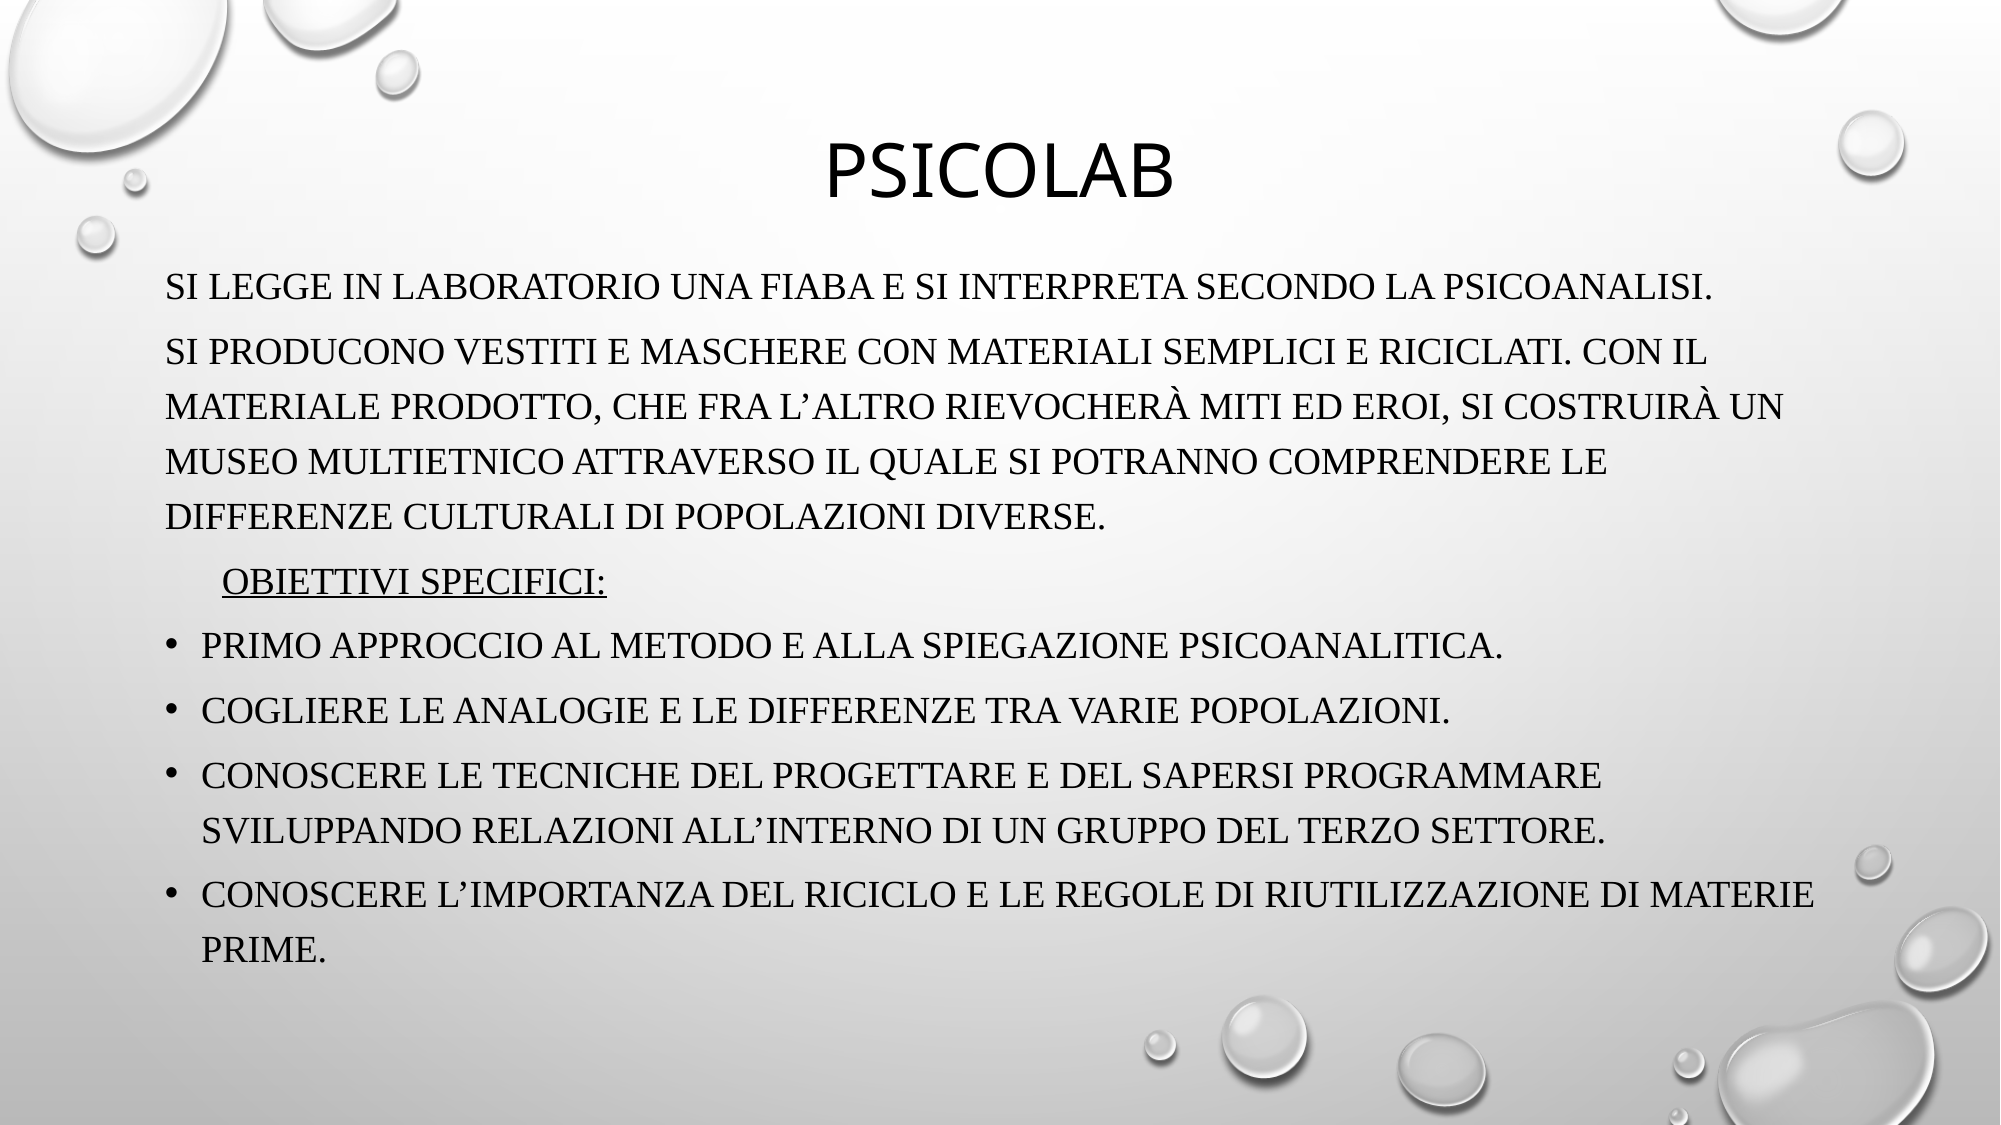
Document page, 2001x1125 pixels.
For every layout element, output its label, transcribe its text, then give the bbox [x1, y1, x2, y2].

title PSICOLAB [149, 101, 1851, 246]
picture [0, 0, 2000, 1125]
list Si legge in laboratorio una fiaba e si interpreta secondo la psicoanalisi. Si producono vestiti e maschere con materiali semplici e riciclati. Con il materiale prodotto, che fra l’altro rievocherà miti ed eroi, si costruirà un museo multietnico attraverso il quale si potranno comprendere le differenze culturali di popolazioni diverse. Obiettivi specifici: Primo approccio al metodo e alla spiegazione psicoanalitica. Cogliere le analogie e le differenze tra varie popolazioni. Conoscere le tecniche del progettare e del sapersi programmare sviluppando relazioni all’interno di un gruppo del Terzo settore. Conoscere l’importanza del riciclo e le regole di riutilizzazione di materie prime. [149, 244, 1850, 992]
